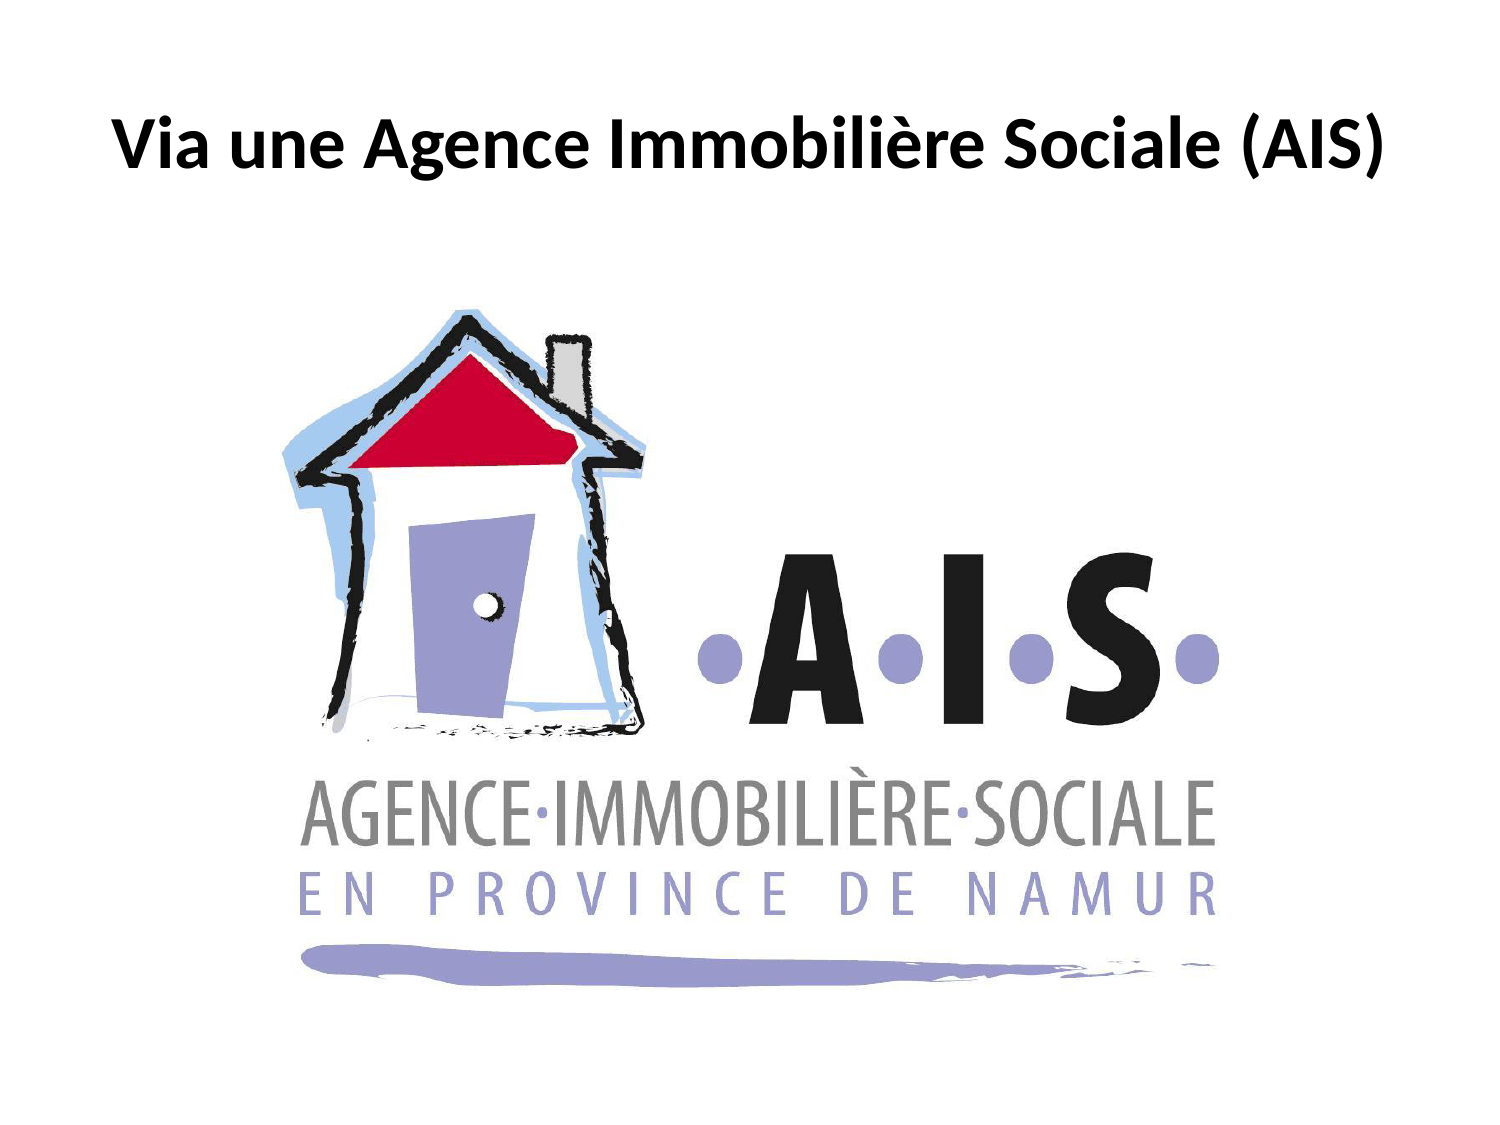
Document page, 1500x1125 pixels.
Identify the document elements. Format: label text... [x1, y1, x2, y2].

title Via une Agence Immobilière Sociale (AIS) [75, 45, 1425, 233]
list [253, 278, 1244, 1022]
